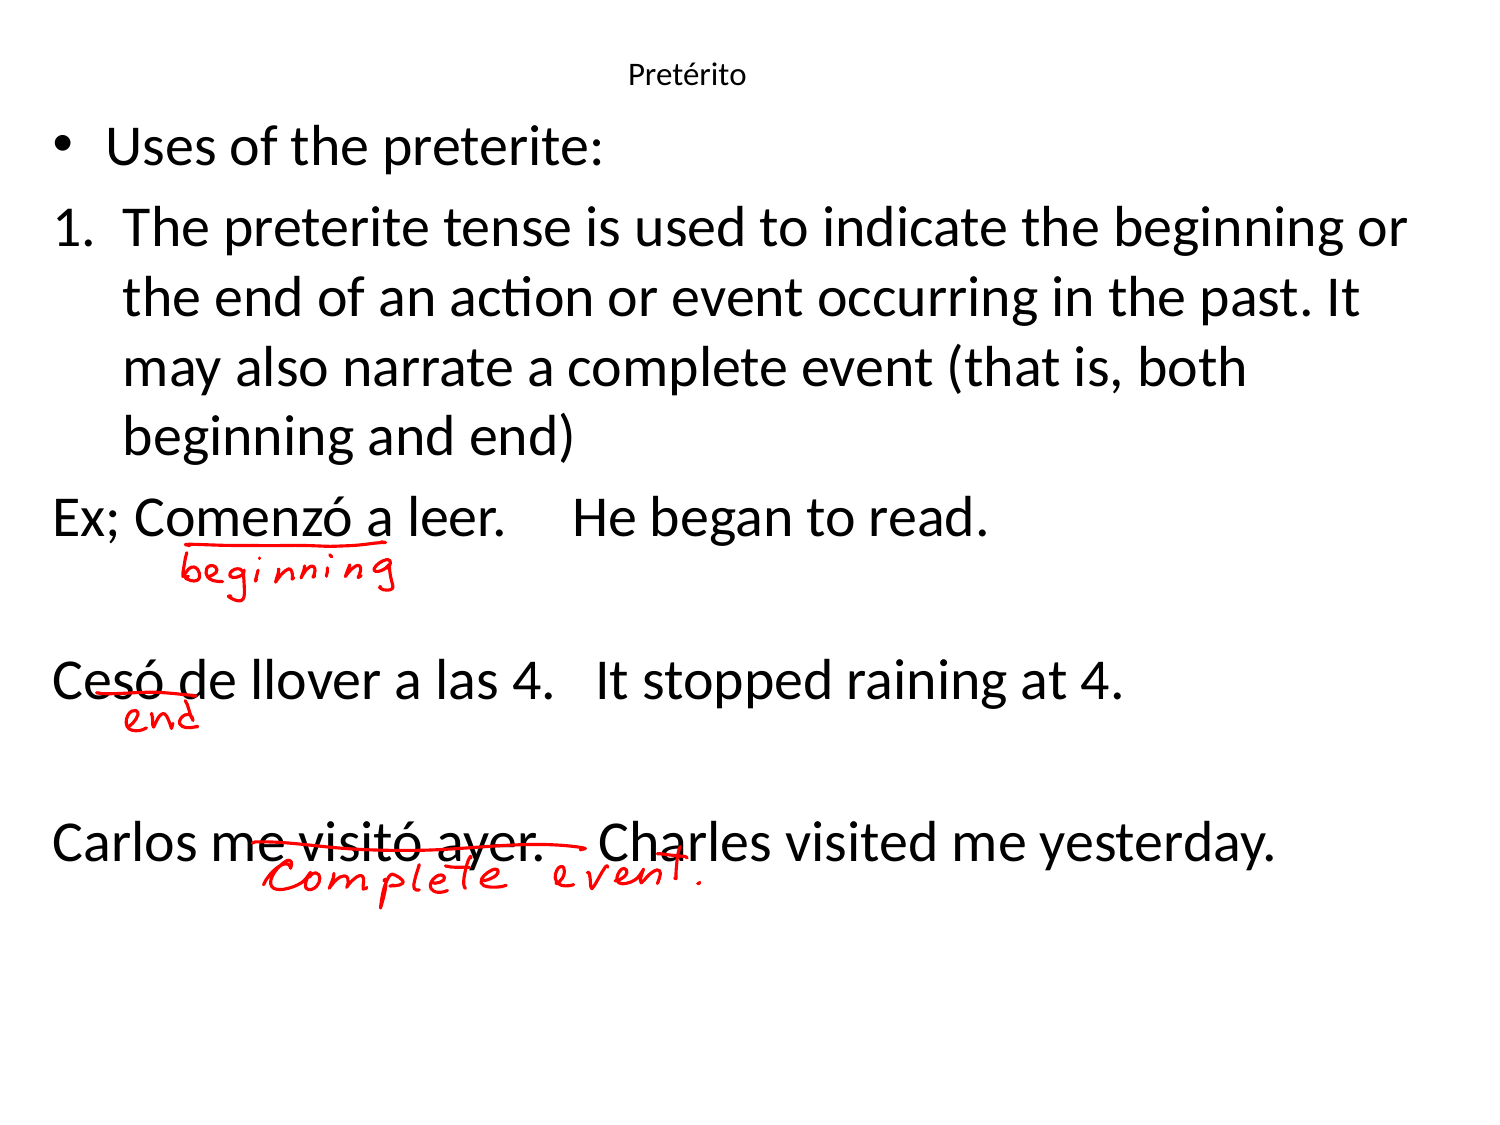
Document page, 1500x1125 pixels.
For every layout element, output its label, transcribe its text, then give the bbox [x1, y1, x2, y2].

title Pretérito [75, 45, 1300, 99]
list Uses of the preterite: The preterite tense is used to indicate the beginning or the end of an action or event occurring in the past. It may also narrate a complete event (that is, both beginning and end) Ex; Comenzó a leer. He began to read. Cesó de llover a las 4. It stopped raining at 4. Carlos me visitó ayer. Charles visited me yesterday. [37, 99, 1475, 888]
